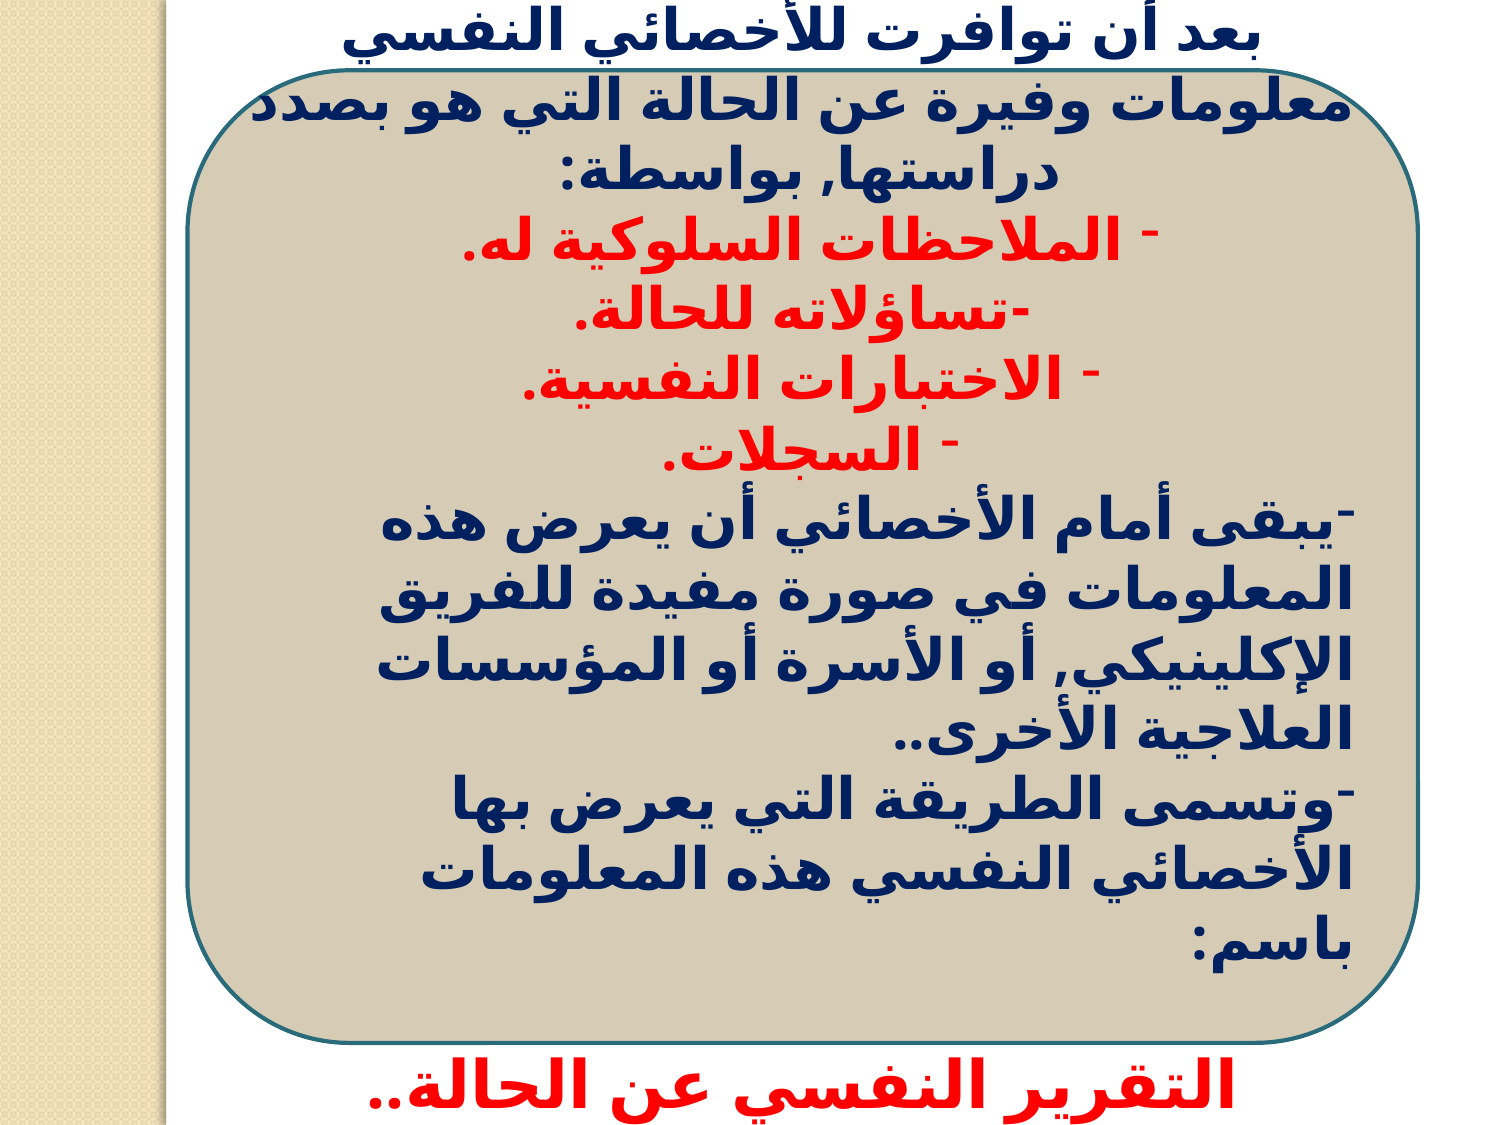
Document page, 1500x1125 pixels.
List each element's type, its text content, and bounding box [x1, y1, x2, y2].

text_box بعد أن توافرت للأخصائي النفسي معلومات وفيرة عن الحالة التي هو بصدد دراستها, بواسطة: الملاحظات السلوكية له. -تساؤلاته للحالة. الاختبارات النفسية. السجلات. يبقى أمام الأخصائي أن يعرض هذه المعلومات في صورة مفيدة للفريق الإكلينيكي, أو الأسرة أو المؤسسات العلاجية الأخرى.. وتسمى الطريقة التي يعرض بها الأخصائي النفسي هذه المعلومات باسم: التقرير النفسي عن الحالة.. [185, 68, 1421, 1046]
